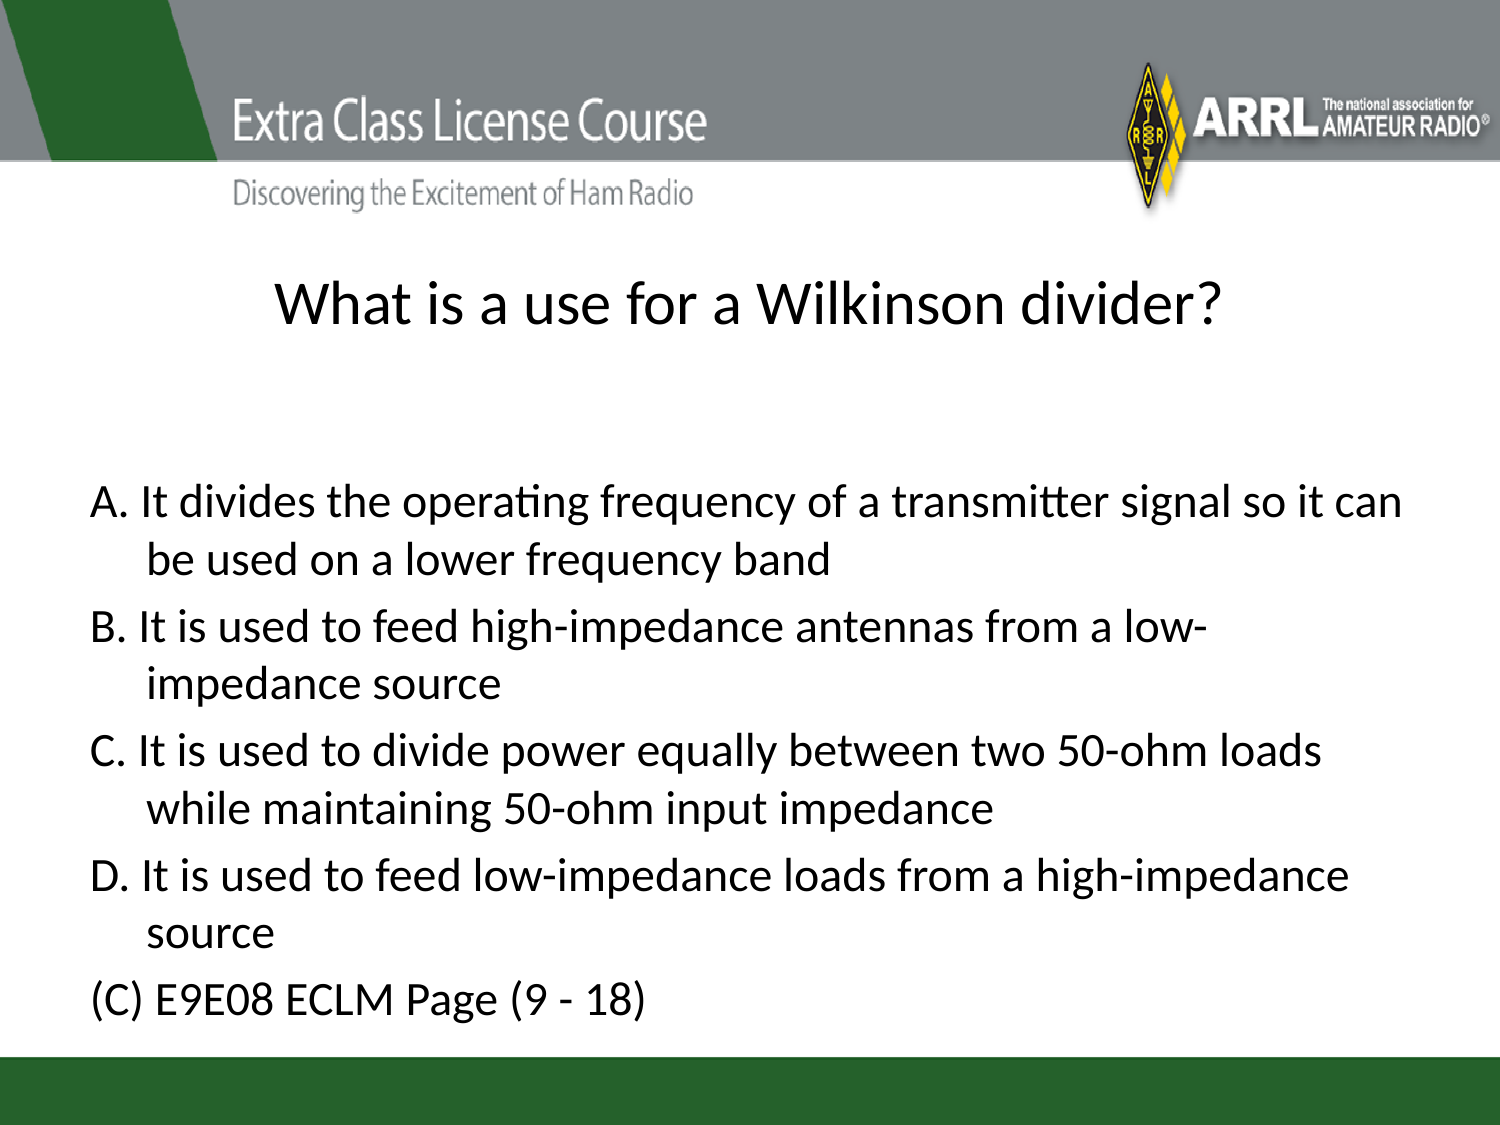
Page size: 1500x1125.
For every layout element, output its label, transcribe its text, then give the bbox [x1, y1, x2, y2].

list A. It divides the operating frequency of a transmitter signal so it can be used on a lower frequency band B. It is used to feed high-impedance antennas from a low-impedance source C. It is used to divide power equally between two 50-ohm loads while maintaining 50-ohm input impedance D. It is used to feed low-impedance loads from a high-impedance source (C) E9E08 ECLM Page (9 - 18) [75, 462, 1425, 980]
title What is a use for a Wilkinson divider? [75, 254, 1425, 435]
picture [0, 0, 1500, 1125]
